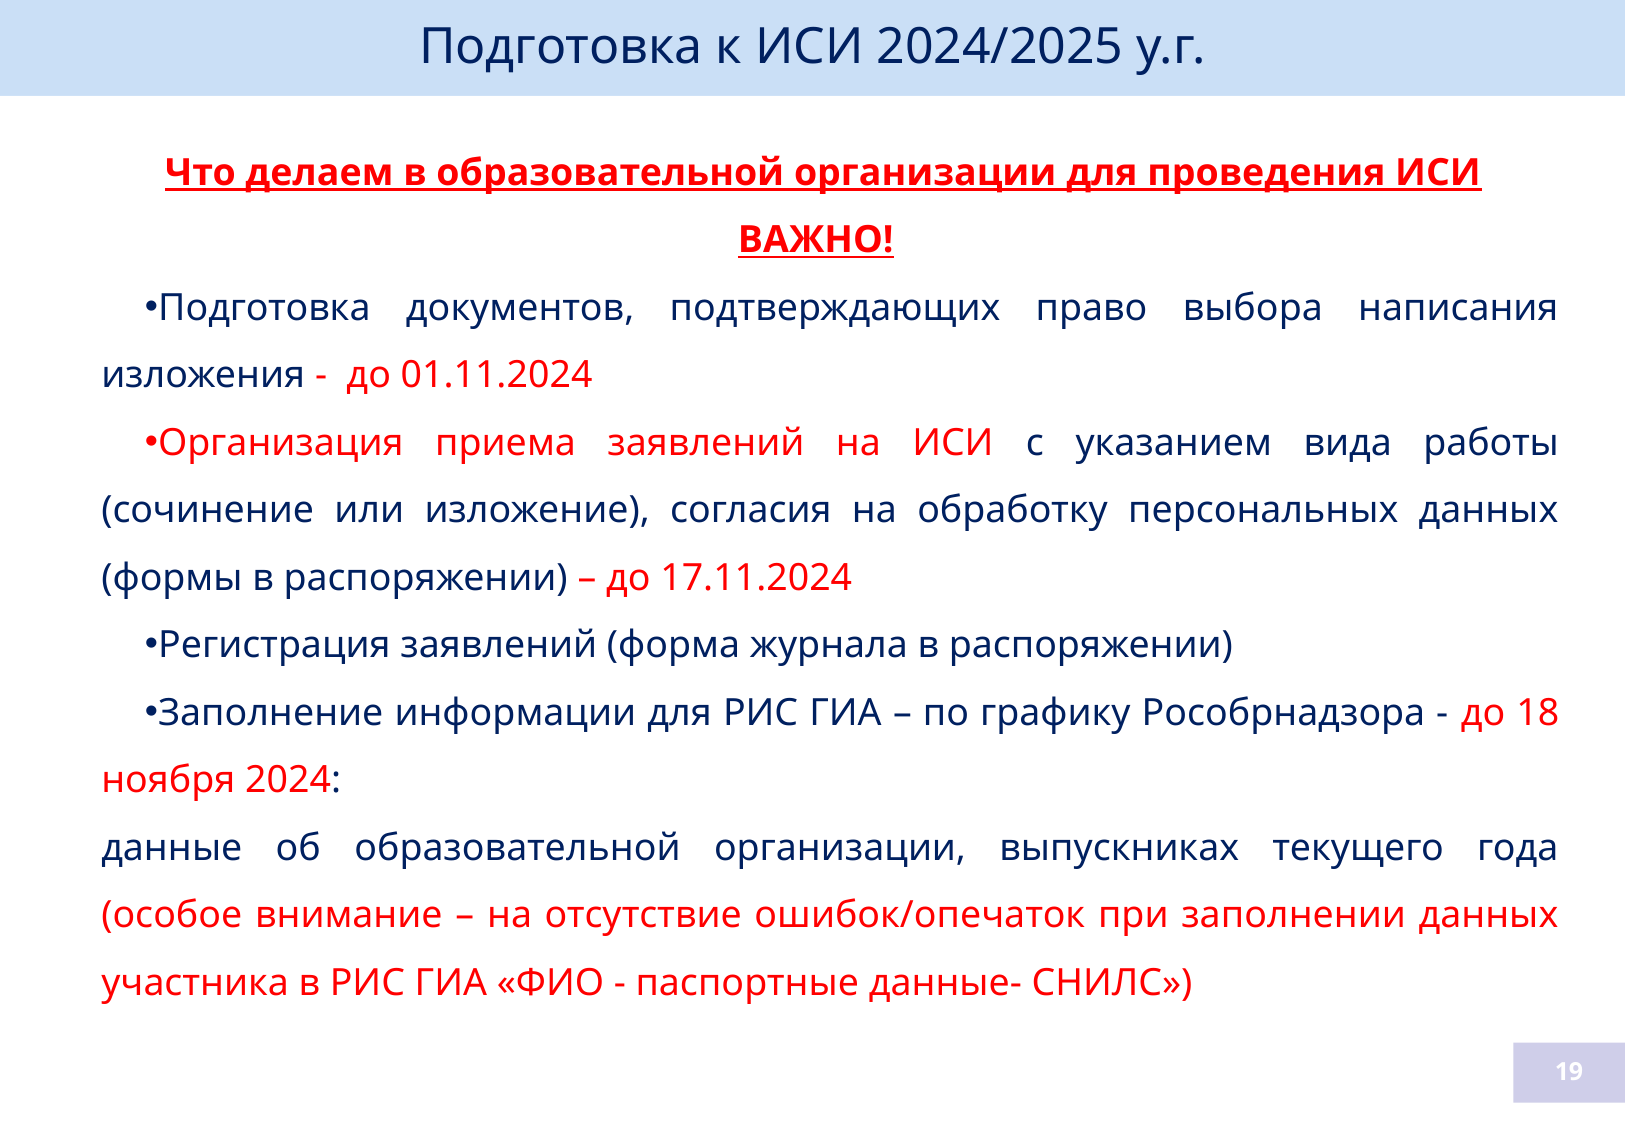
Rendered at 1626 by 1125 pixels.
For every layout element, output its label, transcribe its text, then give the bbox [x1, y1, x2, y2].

slide_number 19 [1513, 1042, 1625, 1103]
text_box Что делаем в образовательной организации для проведения ИСИ ВАЖНО! Подготовка документов, подтверждающих право выбора написания изложения - до 01.11.2024 Организация приема заявлений на ИСИ с указанием вида работы (сочинение или изложение), согласия на обработку персональных данных (формы в распоряжении) – до 17.11.2024 Регистрация заявлений (форма журнала в распоряжении) Заполнение информации для РИС ГИА – по графику Рособрнадзора - до 18 ноября 2024: данные об образовательной организации, выпускниках текущего года (особое внимание – на отсутствие ошибок/опечаток при заполнении данных участника в РИС ГИА «ФИО - паспортные данные- СНИЛС») [57, 96, 1575, 1011]
picture [0, 0, 1625, 96]
